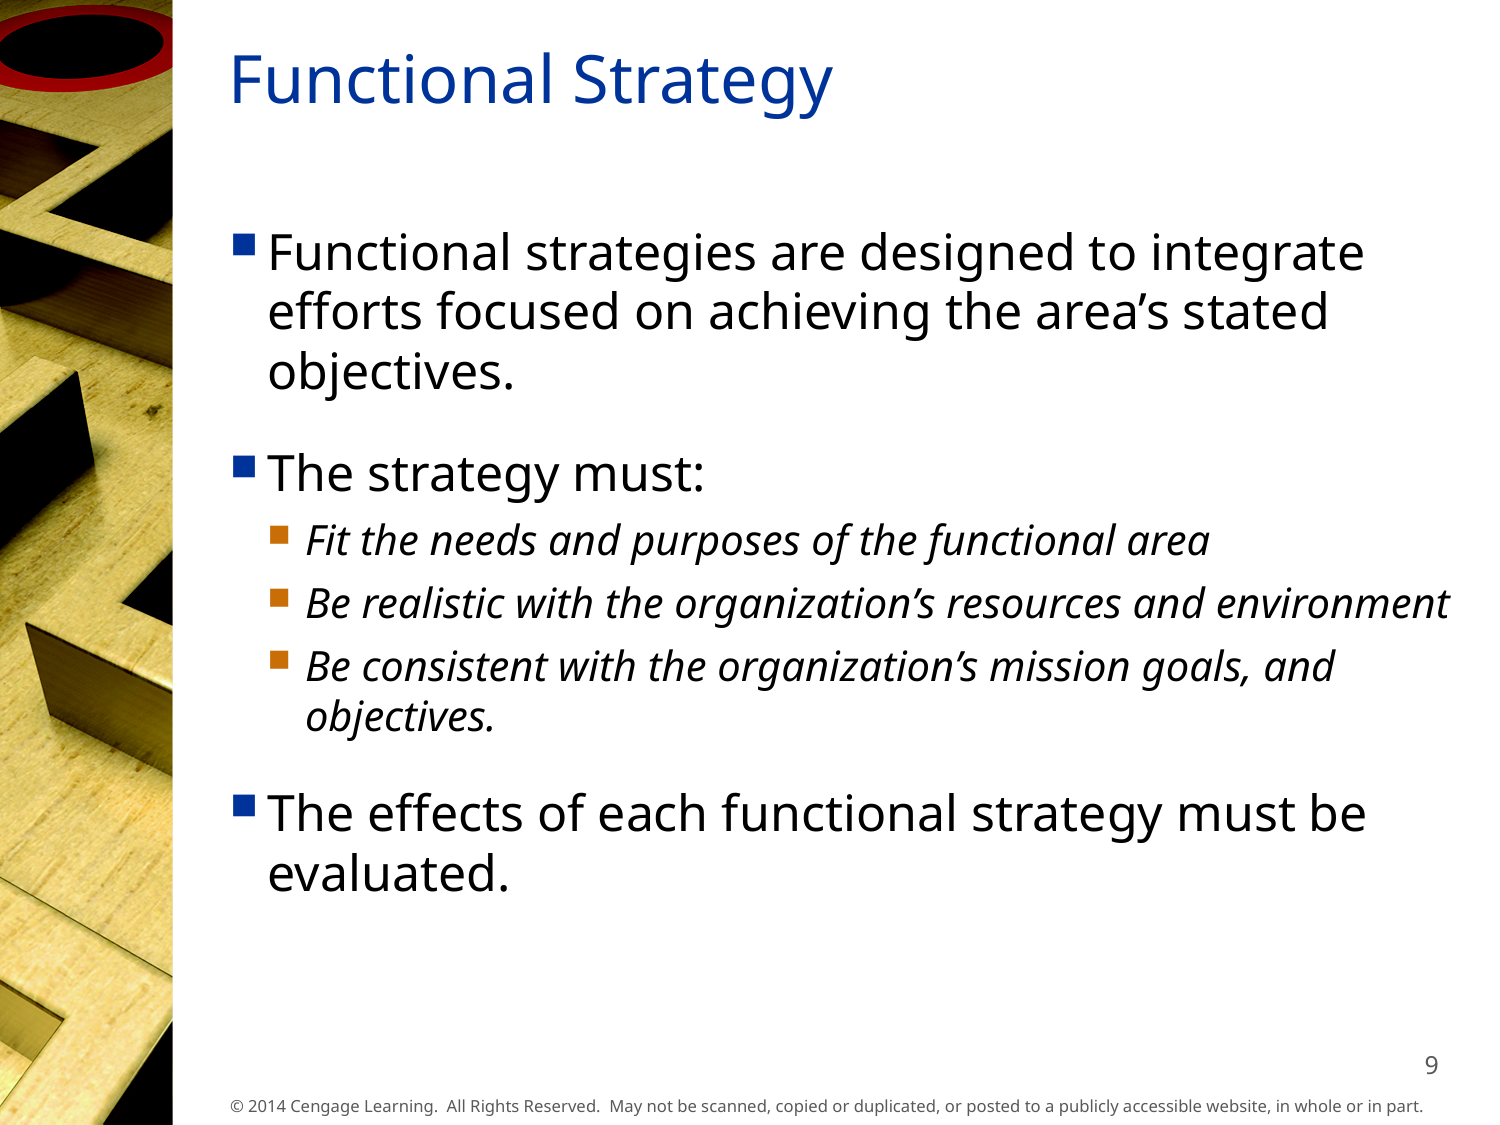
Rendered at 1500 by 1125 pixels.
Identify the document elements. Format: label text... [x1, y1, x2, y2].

slide_number 9 [1386, 1037, 1478, 1097]
title Functional Strategy [213, 29, 1454, 213]
picture [0, 0, 173, 1125]
list Functional strategies are designed to integrate efforts focused on achieving the area’s stated objectives. The strategy must: Fit the needs and purposes of the functional area Be realistic with the organization’s resources and environment Be consistent with the organization’s mission goals, and objectives. The effects of each functional strategy must be evaluated. [215, 212, 1478, 981]
